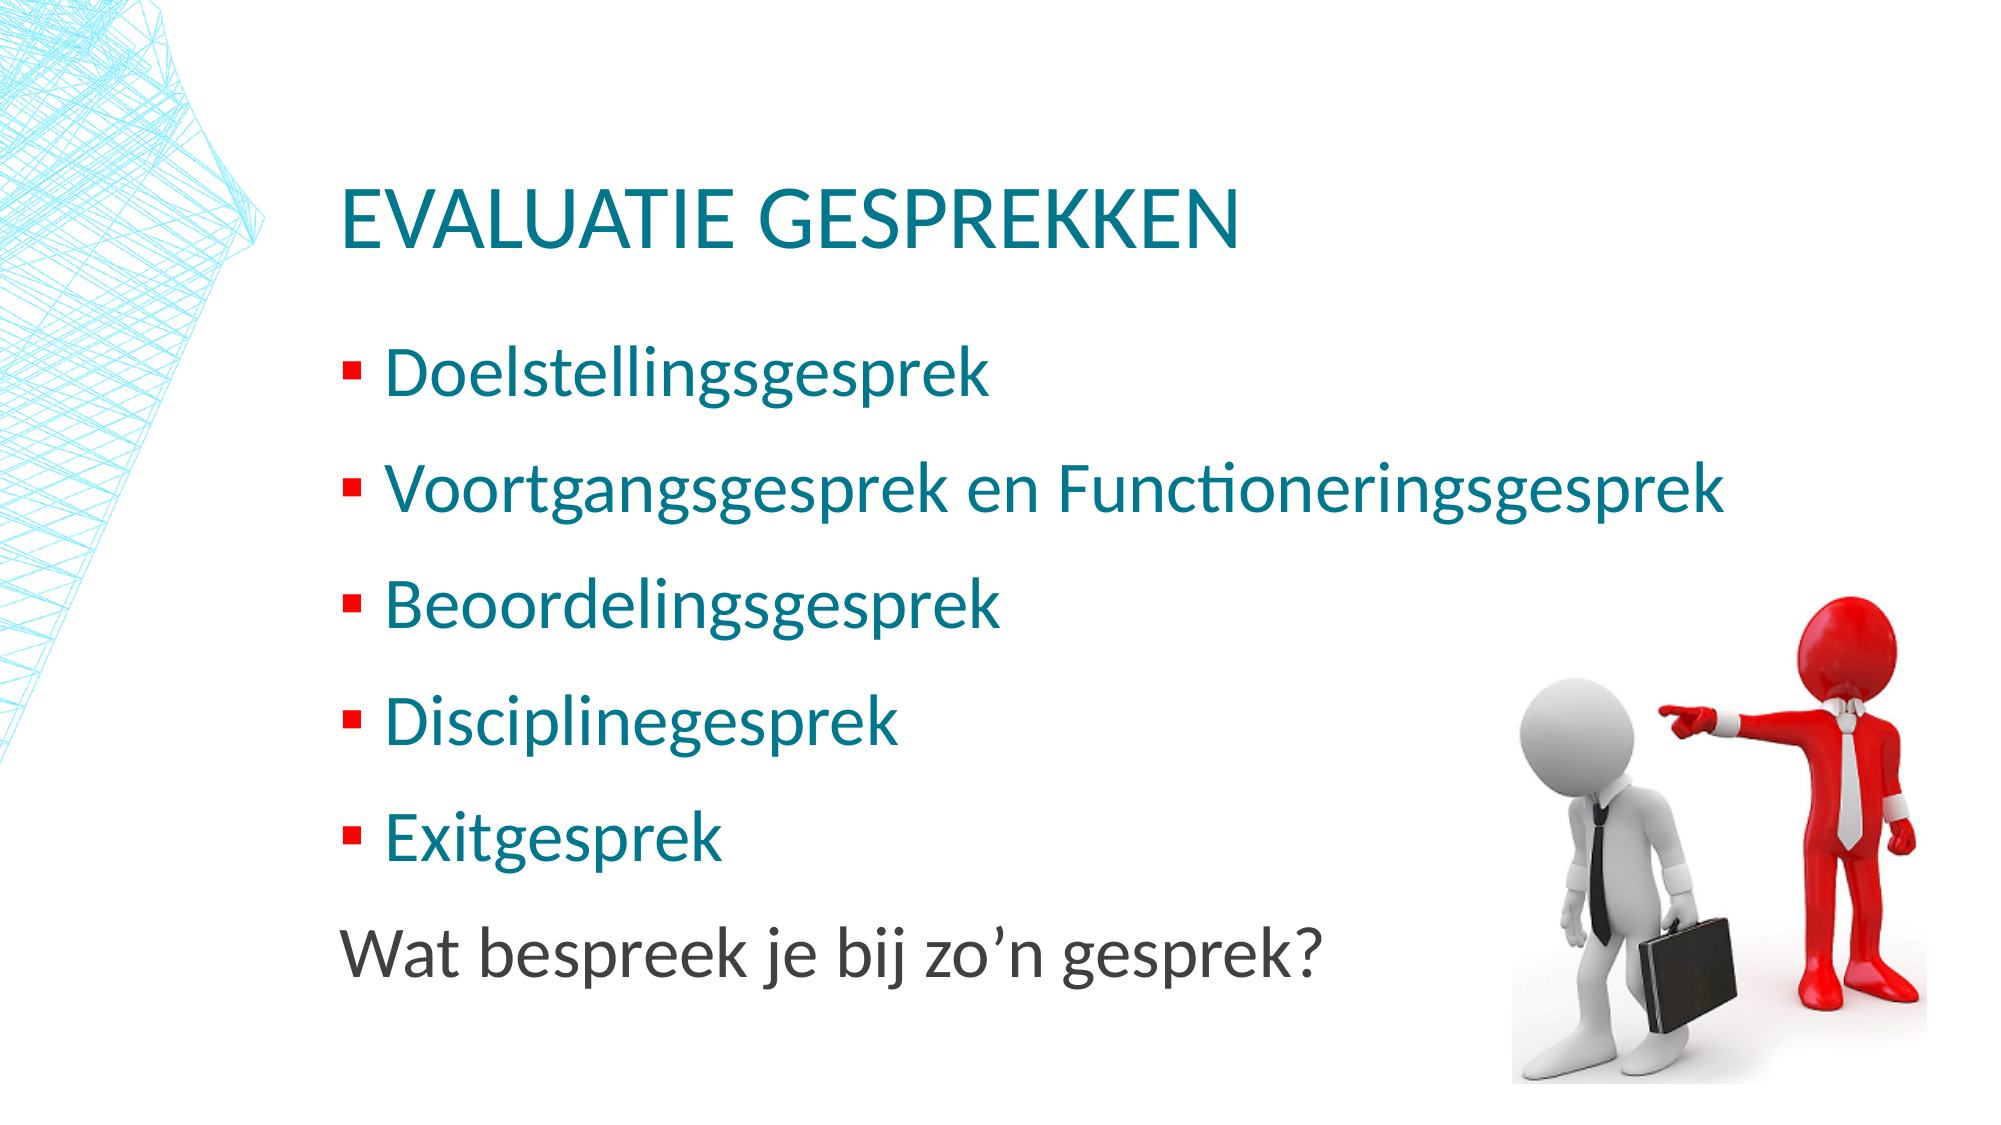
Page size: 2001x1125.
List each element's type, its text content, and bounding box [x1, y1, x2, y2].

picture [0, 0, 2001, 1125]
title Evaluatie gesprekken [324, 62, 1863, 275]
list Doelstellingsgesprek Voortgangsgesprek en Functioneringsgesprek Beoordelingsgesprek Disciplinegesprek Exitgesprek Wat bespreek je bij zo’n gesprek? [324, 326, 1863, 1062]
